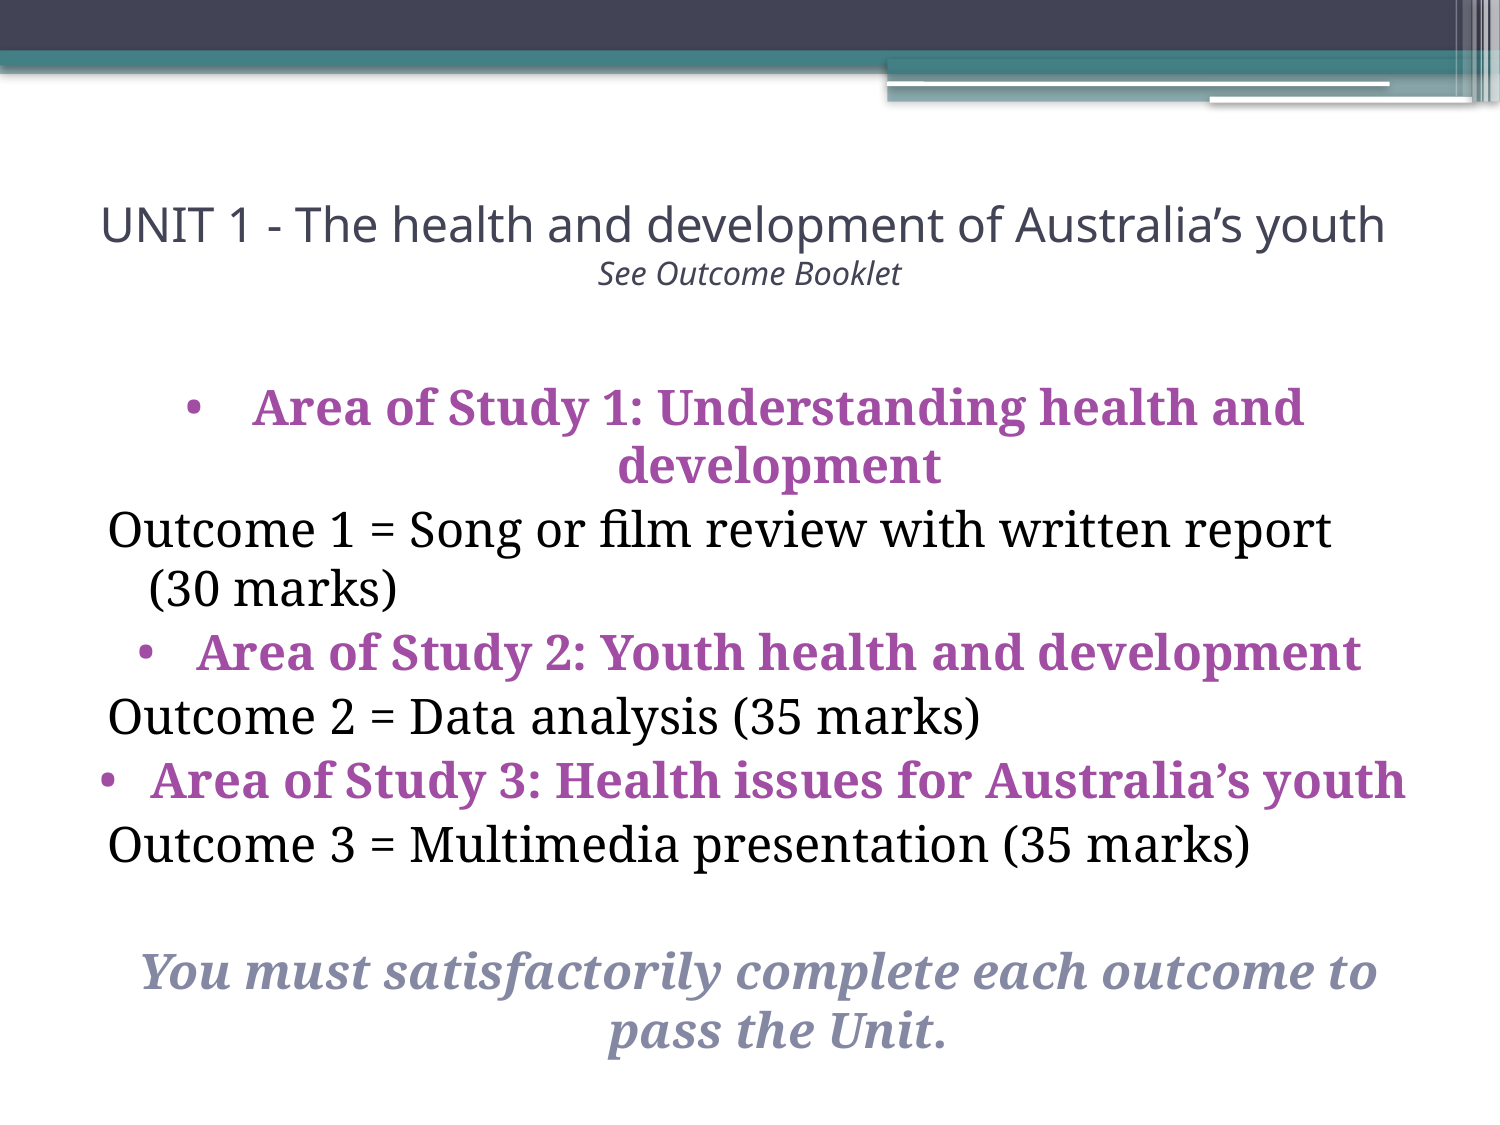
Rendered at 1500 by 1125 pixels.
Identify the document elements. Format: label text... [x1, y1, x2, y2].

title UNIT 1 - The health and development of Australia’s youth See Outcome Booklet [75, 184, 1425, 360]
list Area of Study 1: Understanding health and development Outcome 1 = Song or film review with written report (30 marks) Area of Study 2: Youth health and development Outcome 2 = Data analysis (35 marks) Area of Study 3: Health issues for Australia’s youth Outcome 3 = Multimedia presentation (35 marks) You must satisfactorily complete each outcome to pass the Unit. [75, 368, 1425, 1079]
